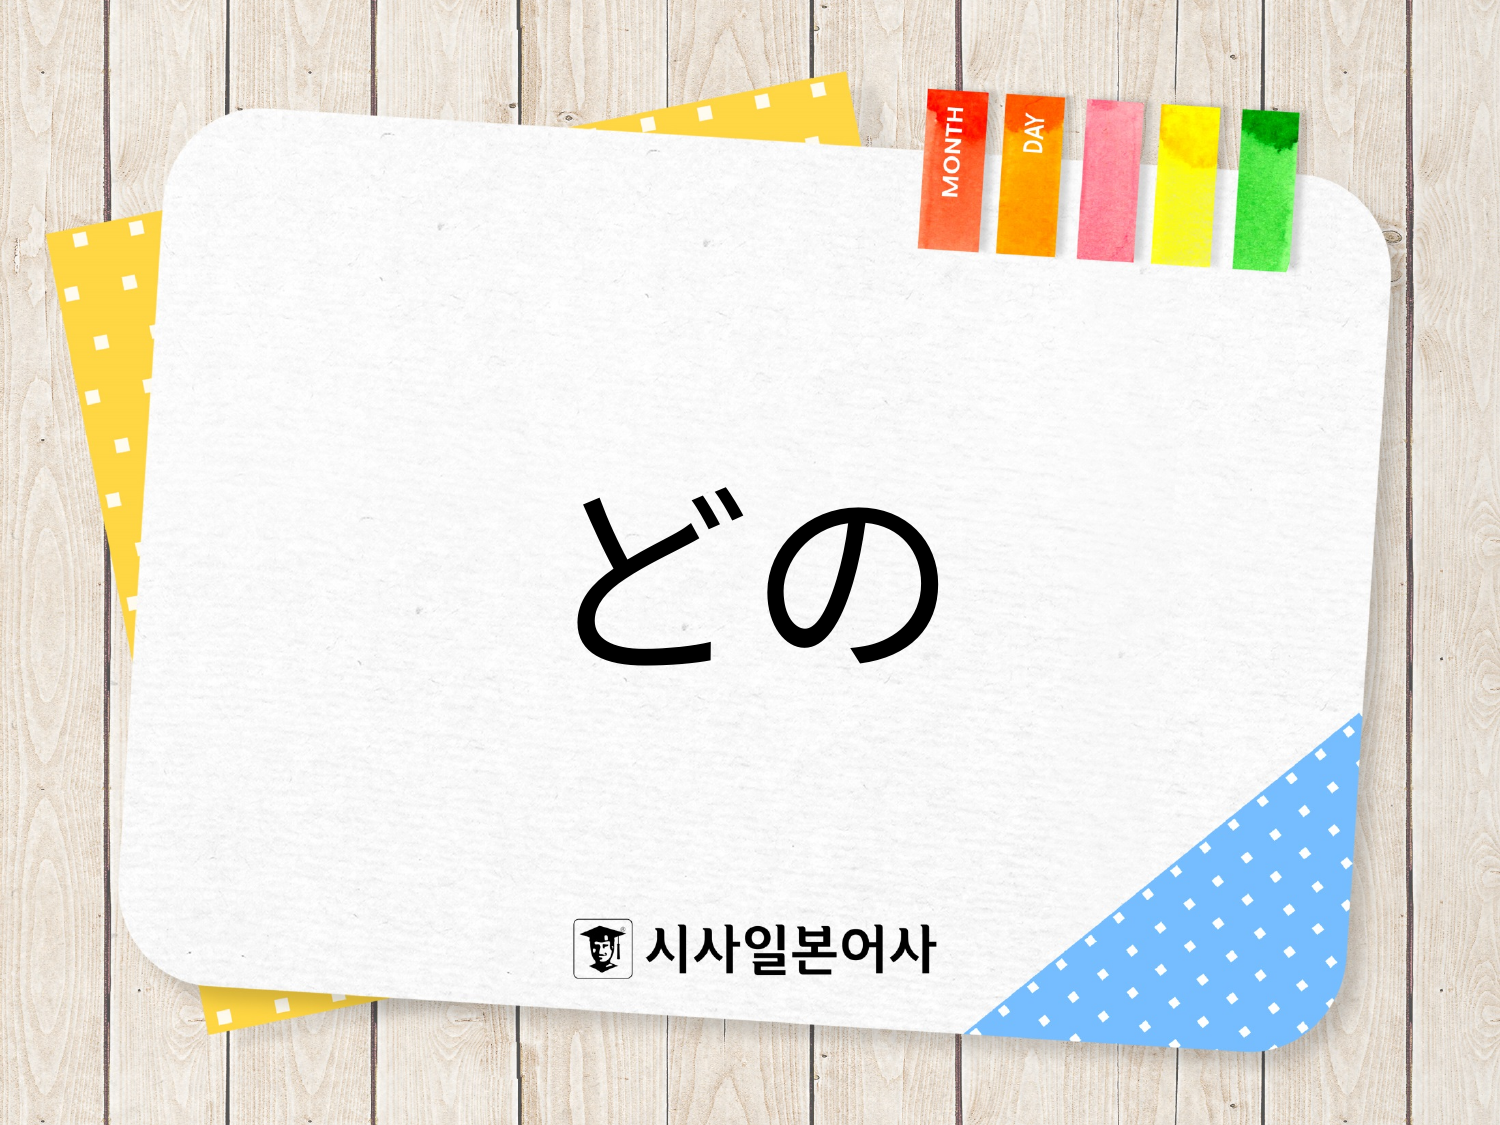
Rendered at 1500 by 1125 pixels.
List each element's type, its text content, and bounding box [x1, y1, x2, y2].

picture [0, 0, 1500, 1125]
title どの [75, 338, 1425, 811]
